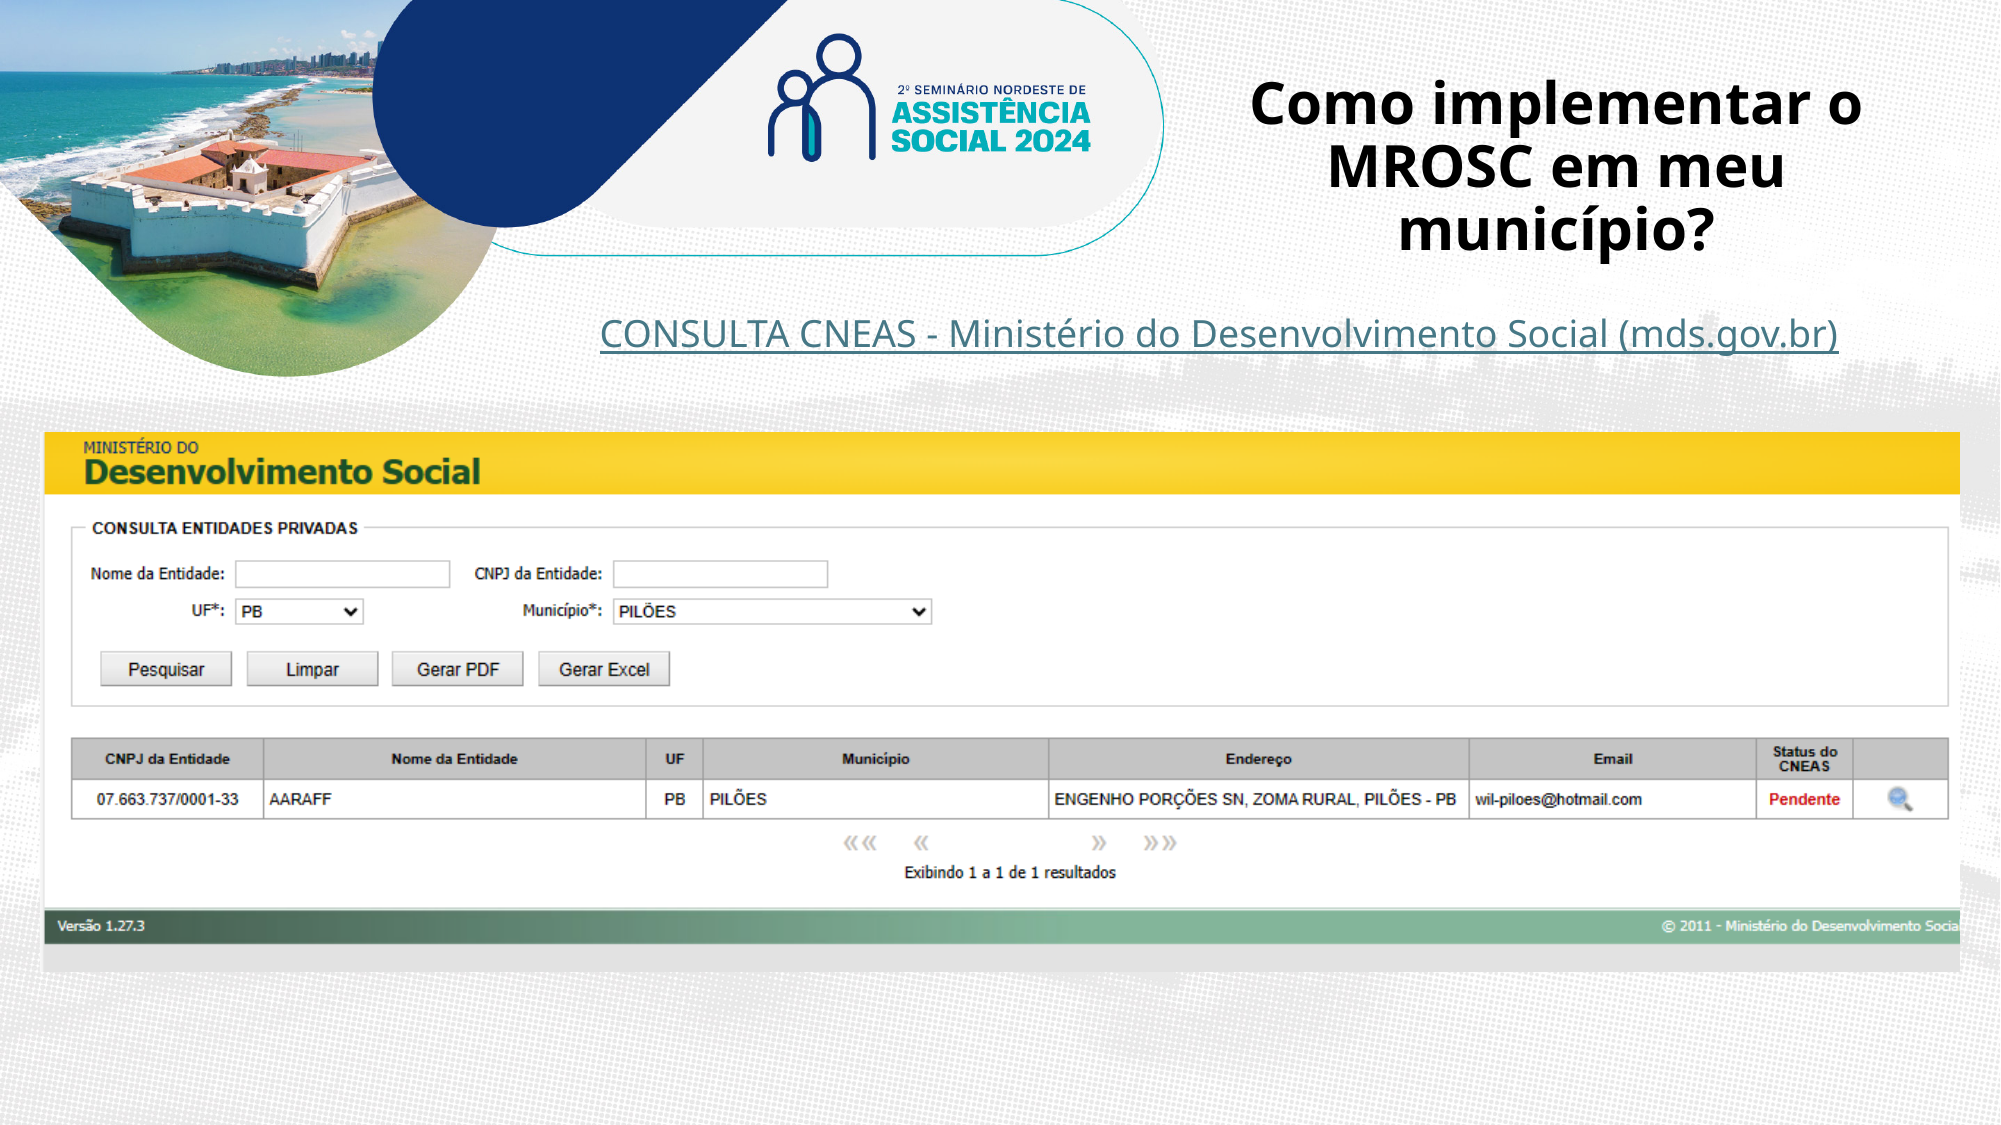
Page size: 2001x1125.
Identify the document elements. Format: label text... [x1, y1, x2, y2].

text_box CONSULTA CNEAS - Ministério do Desenvolvimento Social (mds.gov.br) [584, 303, 1854, 369]
picture [0, 0, 2001, 1125]
title Como implementar o MROSC em meu município? [1193, 59, 1920, 278]
